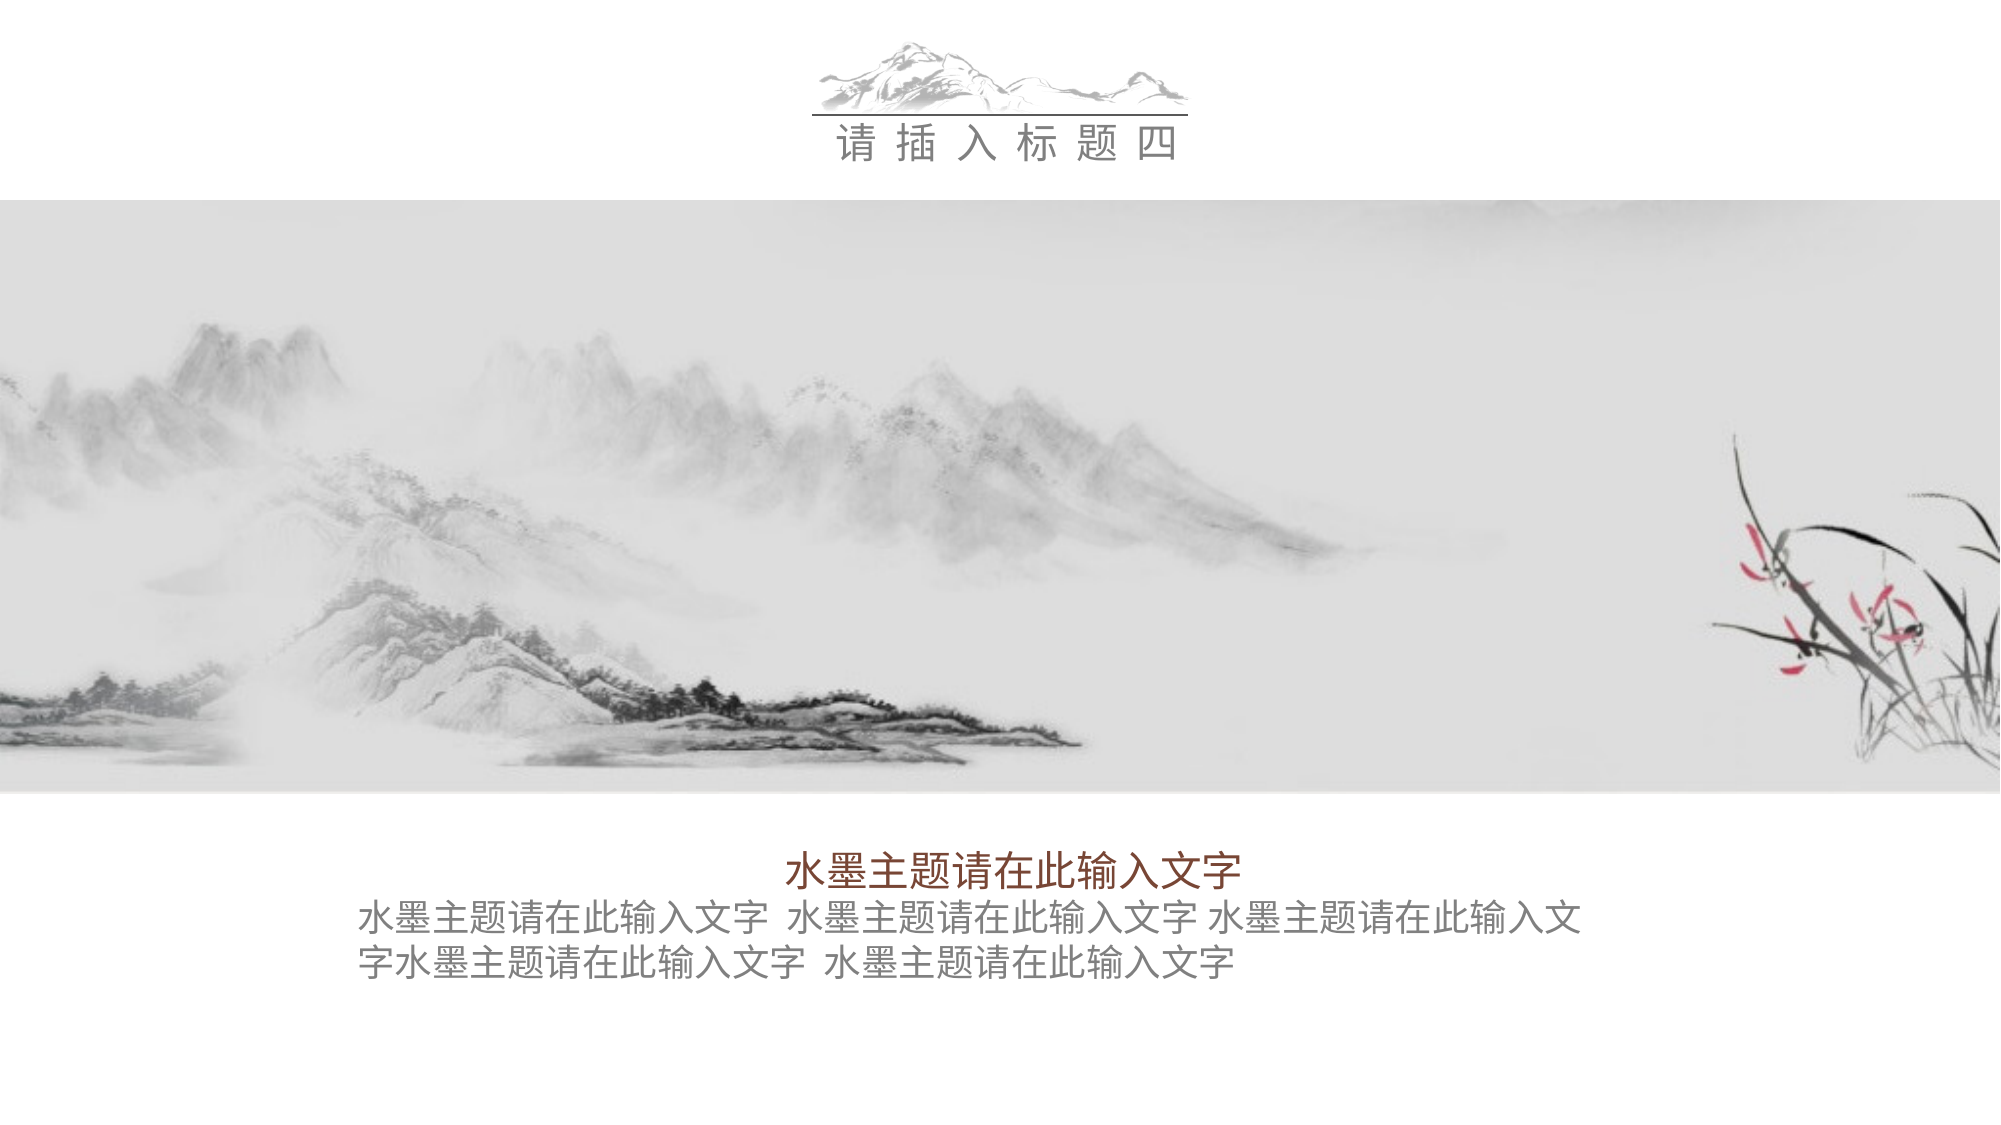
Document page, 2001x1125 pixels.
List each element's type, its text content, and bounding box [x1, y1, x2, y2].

picture [0, 200, 2000, 794]
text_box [808, 17, 1209, 175]
text_box 水墨主题请在此输入文字 水墨主题请在此输入文字 水墨主题请在此输入文字 水墨主题请在此输入文 字水墨主题请在此输入文字 水墨主题请在此输入文字 [342, 836, 1686, 992]
